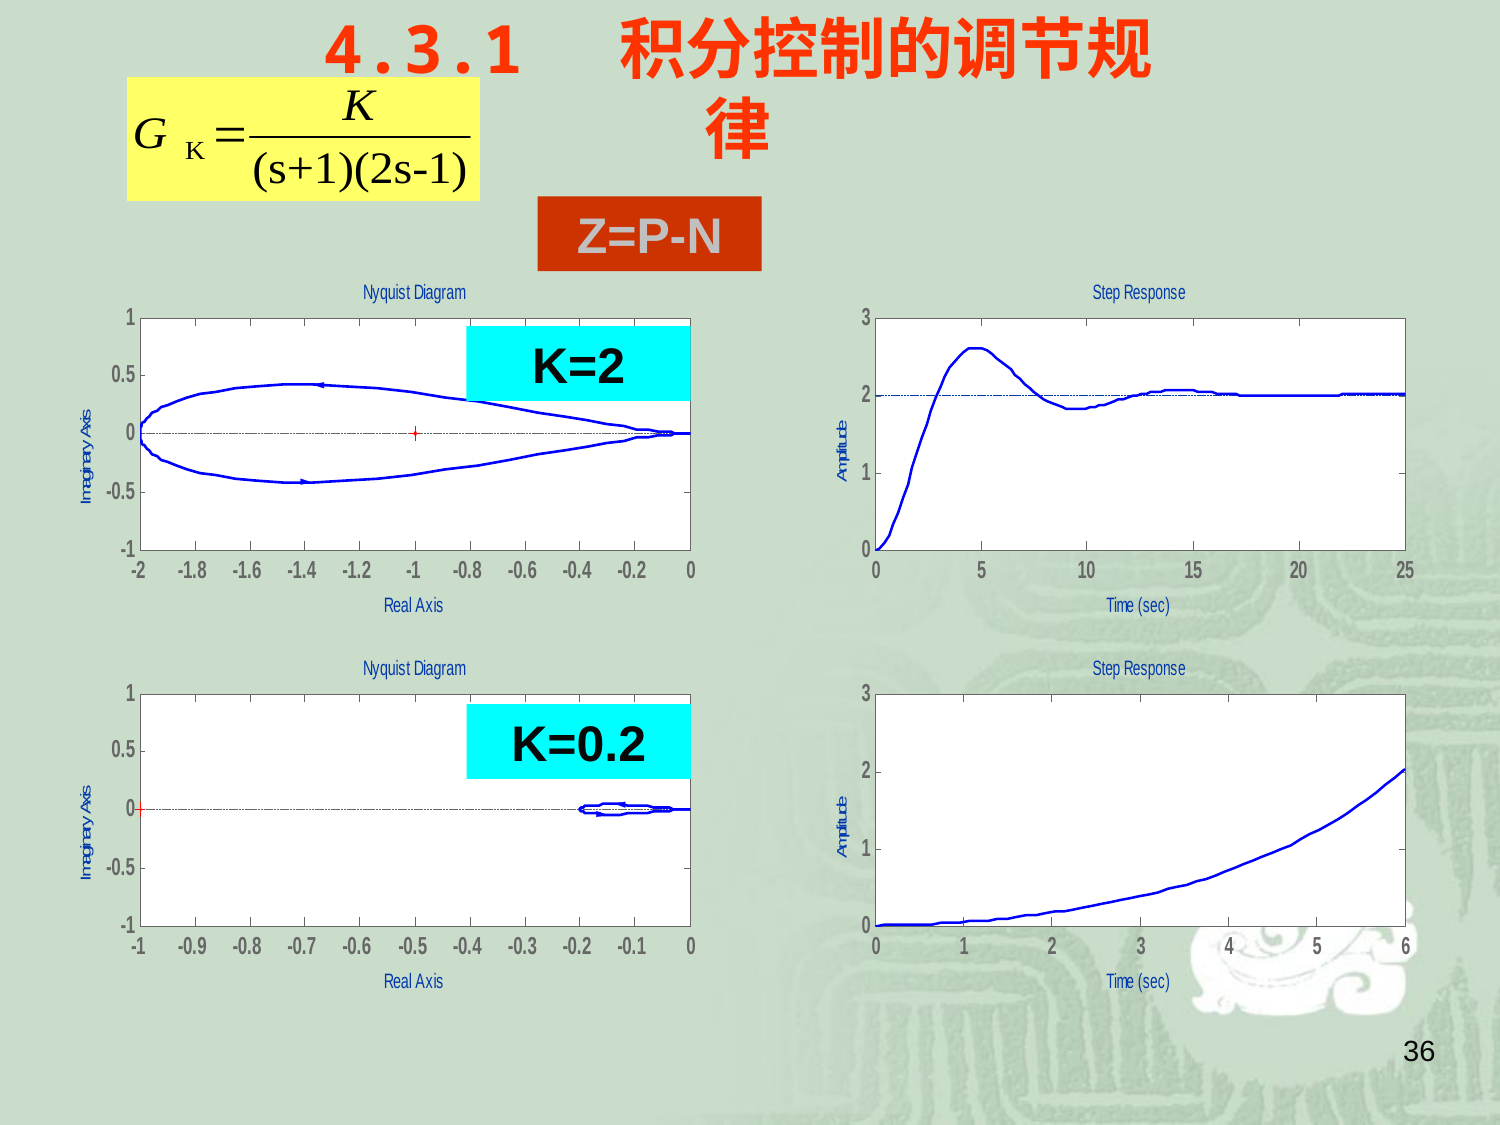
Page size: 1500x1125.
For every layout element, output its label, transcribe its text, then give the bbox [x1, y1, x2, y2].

text_box 4.3.1 积分控制的调节规律 [289, 0, 1187, 175]
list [126, 76, 481, 201]
text_box Z=P-N [537, 196, 762, 222]
picture [0, 0, 1500, 1125]
slide_number 36 [1074, 1024, 1451, 1103]
